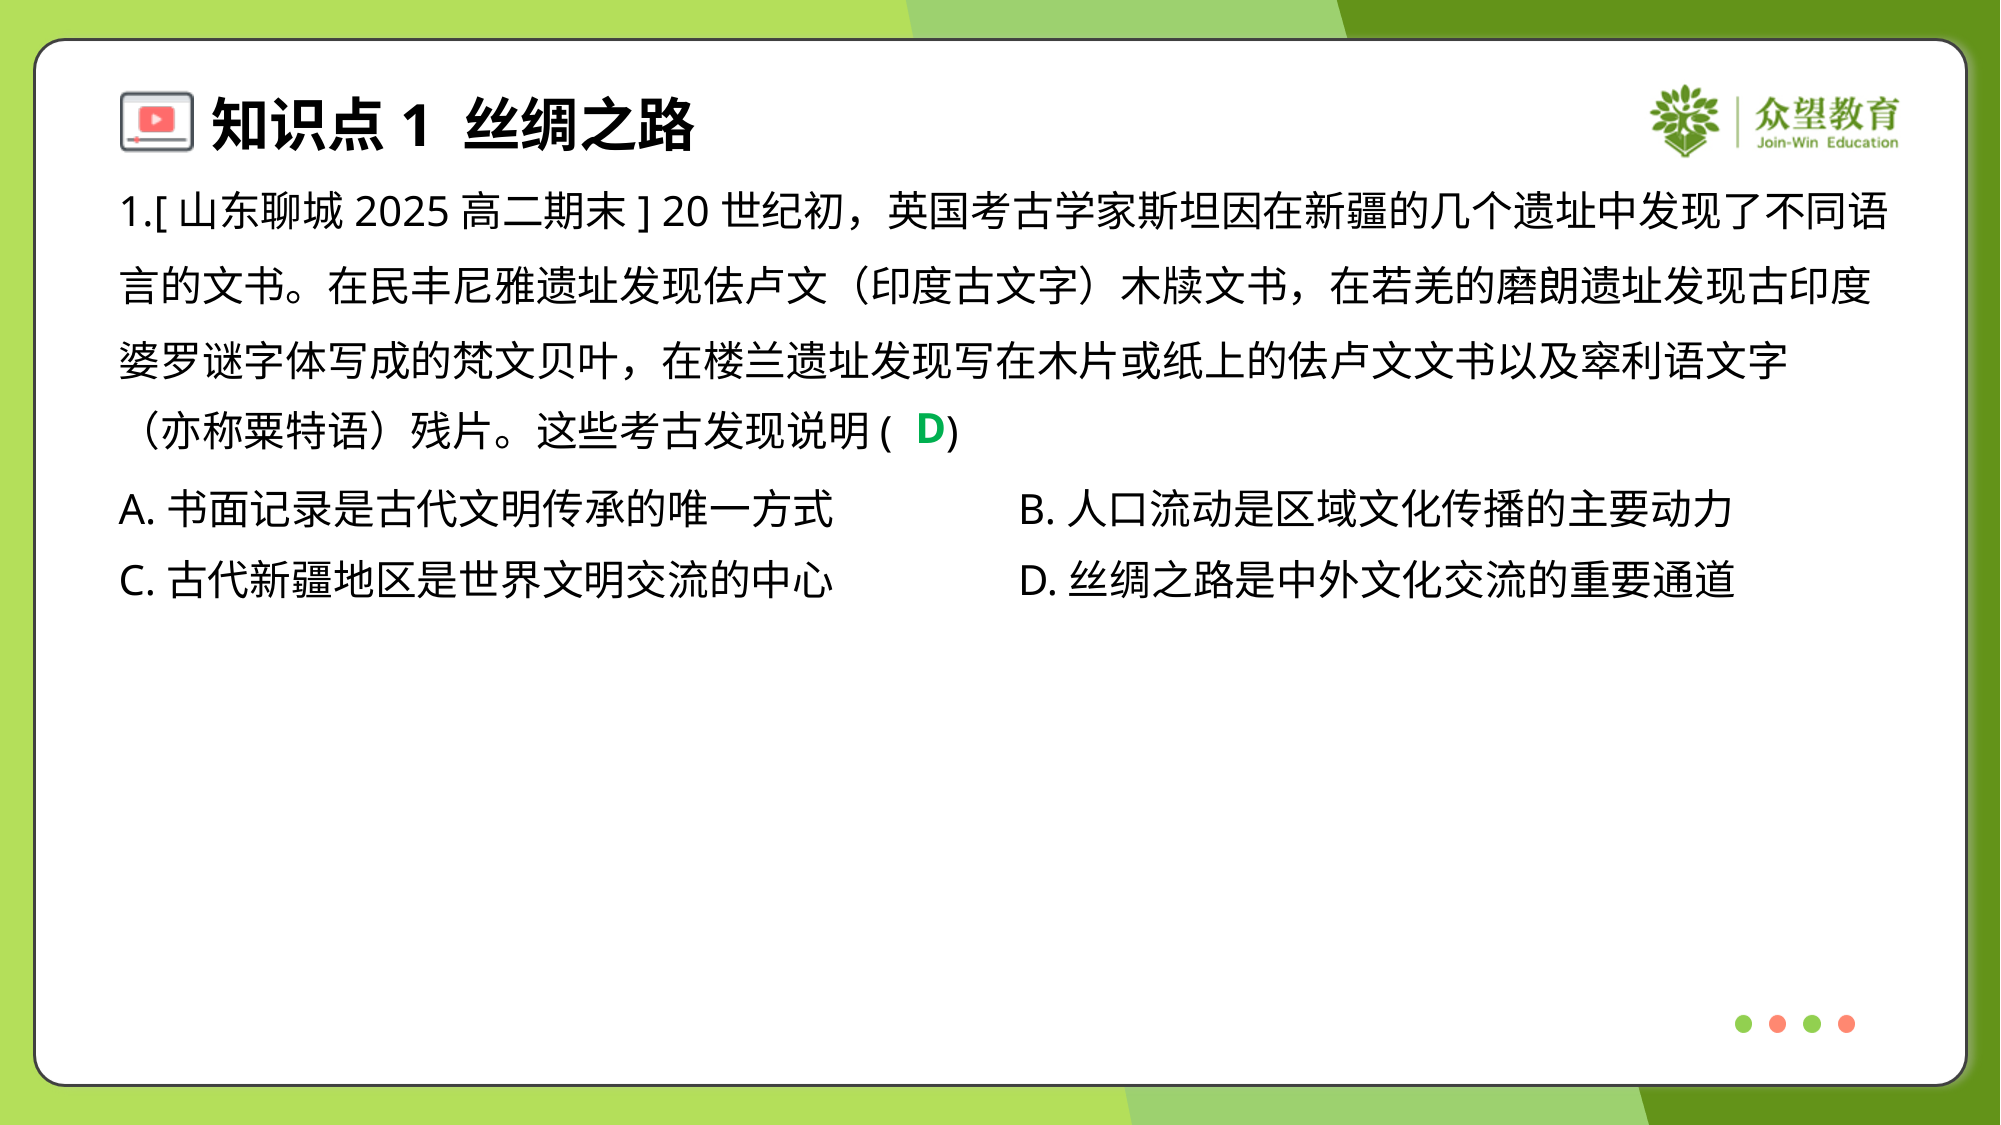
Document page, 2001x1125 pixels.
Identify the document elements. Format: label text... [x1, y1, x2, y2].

text_box 1.[山东聊城2025高二期末] 20世纪初，英国考古学家斯坦因在新疆的几个遗址中发现了不同语 言的文书。在民丰尼雅遗址发现佉卢文（印度古文字）木牍文书，在若羌的磨朗遗址发现古印度 婆罗谜字体写成的梵文贝叶，在楼兰遗址发现写在木片或纸上的佉卢文文书以及窣利语文字 （亦称粟特语）残片。这些考古发现说明( ) [118, 159, 1883, 448]
text_box A.书面记录是古代文明传承的唯一方式 B.人口流动是区域文化传播的主要动力 C.古代新疆地区是世界文明交流的中心 D.丝绸之路是中外文化交流的重要通道 [118, 457, 1883, 597]
text_box D [899, 381, 963, 446]
picture [0, 0, 2000, 1125]
